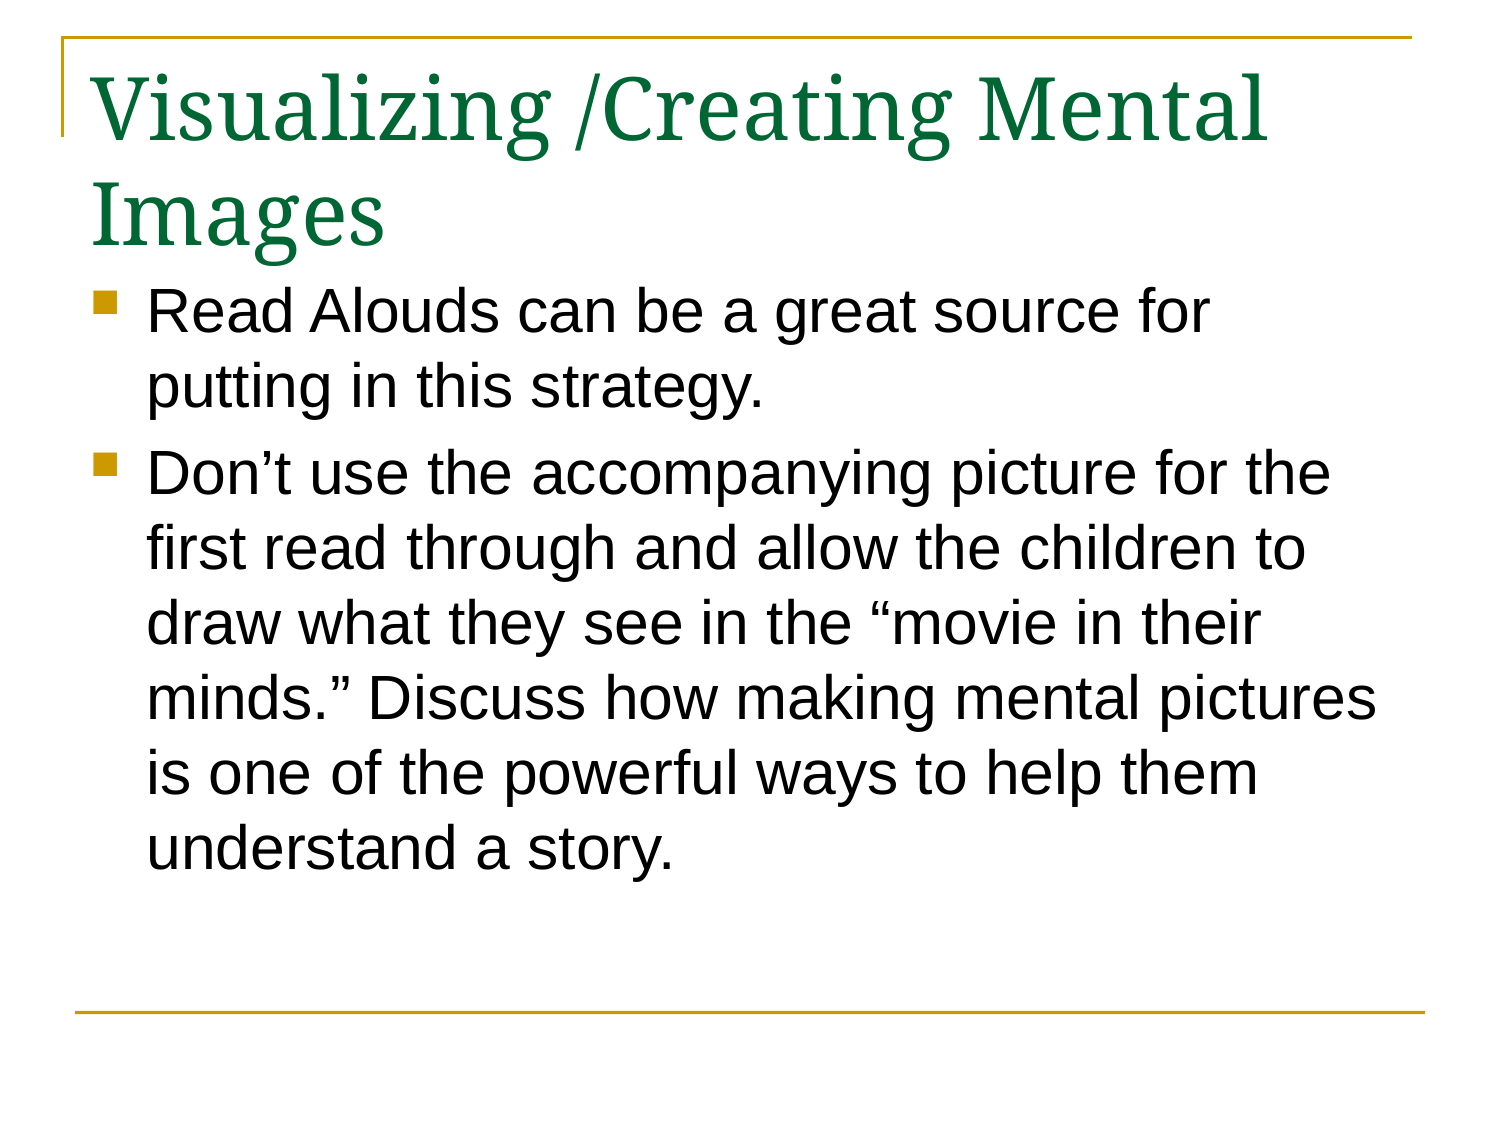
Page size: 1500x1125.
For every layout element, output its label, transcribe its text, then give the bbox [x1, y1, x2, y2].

title Visualizing /Creating Mental Images [74, 45, 1426, 233]
list Read Alouds can be a great source for putting in this strategy. Don’t use the accompanying picture for the first read through and allow the children to draw what they see in the “movie in their minds.” Discuss how making mental pictures is one of the powerful ways to help them understand a story. [74, 262, 1426, 1006]
